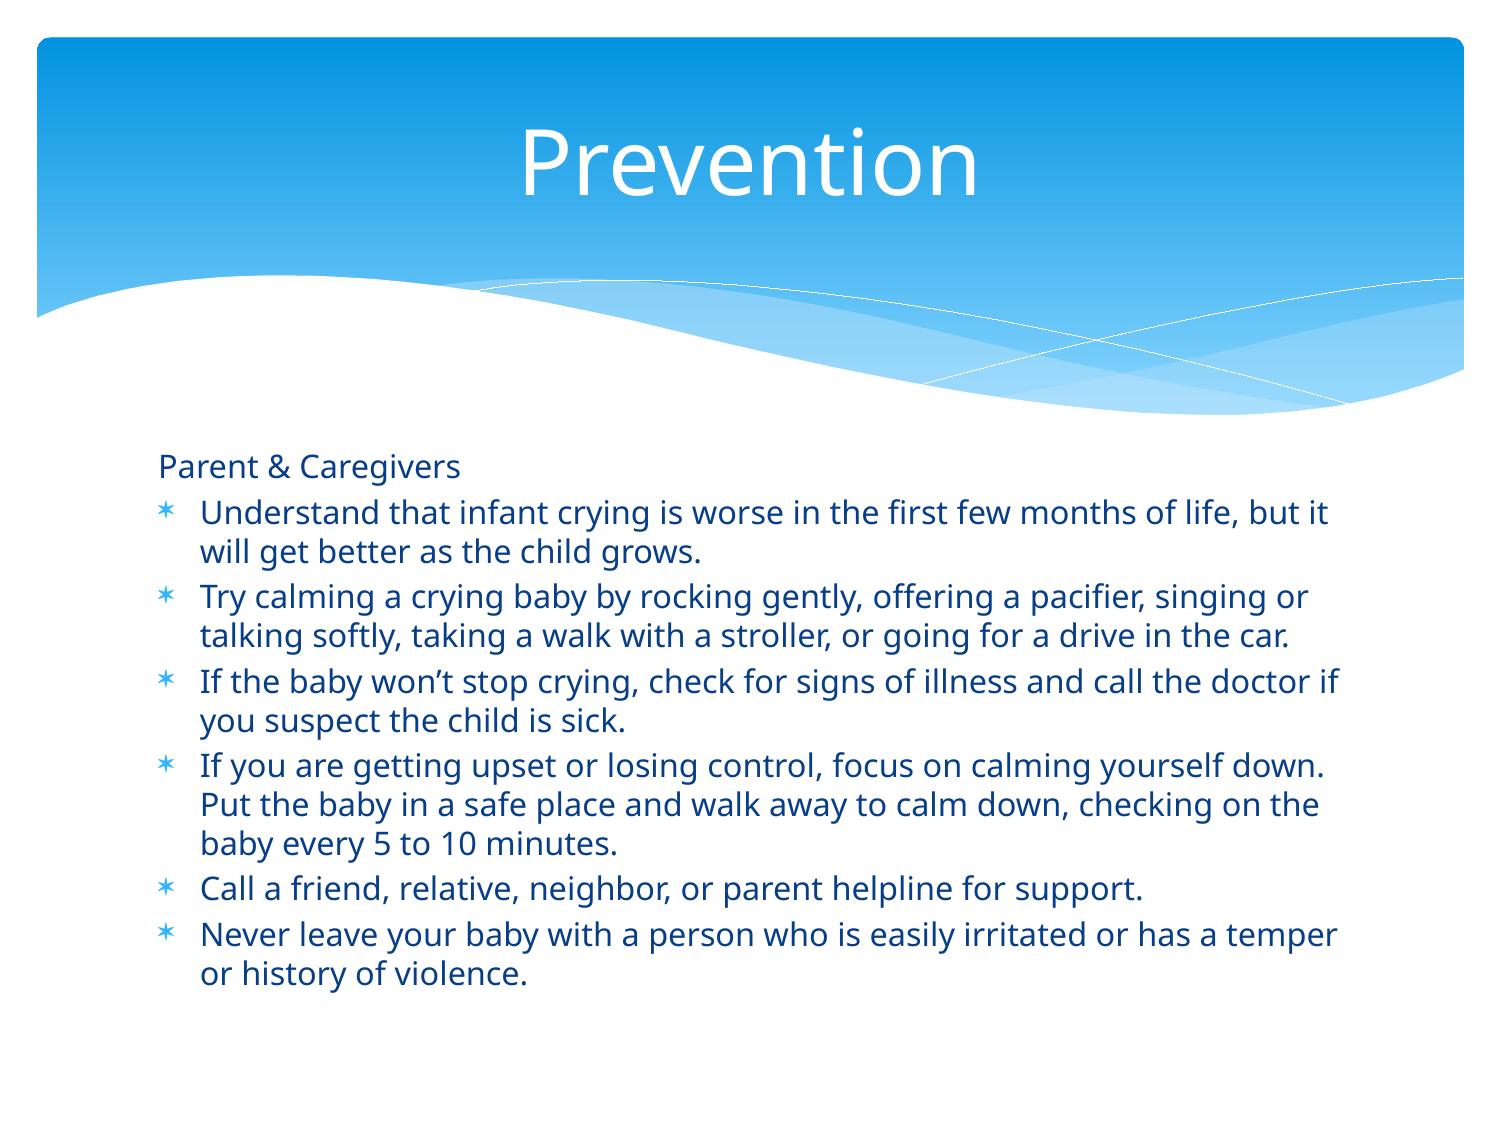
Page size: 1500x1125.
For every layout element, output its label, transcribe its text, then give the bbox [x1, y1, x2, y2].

title Prevention [75, 55, 1425, 261]
list Parent & Caregivers Understand that infant crying is worse in the first few months of life, but it will get better as the child grows. Try calming a crying baby by rocking gently, offering a pacifier, singing or talking softly, taking a walk with a stroller, or going for a drive in the car. If the baby won’t stop crying, check for signs of illness and call the doctor if you suspect the child is sick. If you are getting upset or losing control, focus on calming yourself down. Put the baby in a safe place and walk away to calm down, checking on the baby every 5 to 10 minutes. Call a friend, relative, neighbor, or parent helpline for support. Never leave your baby with a person who is easily irritated or has a temper or history of violence. [143, 438, 1359, 1005]
